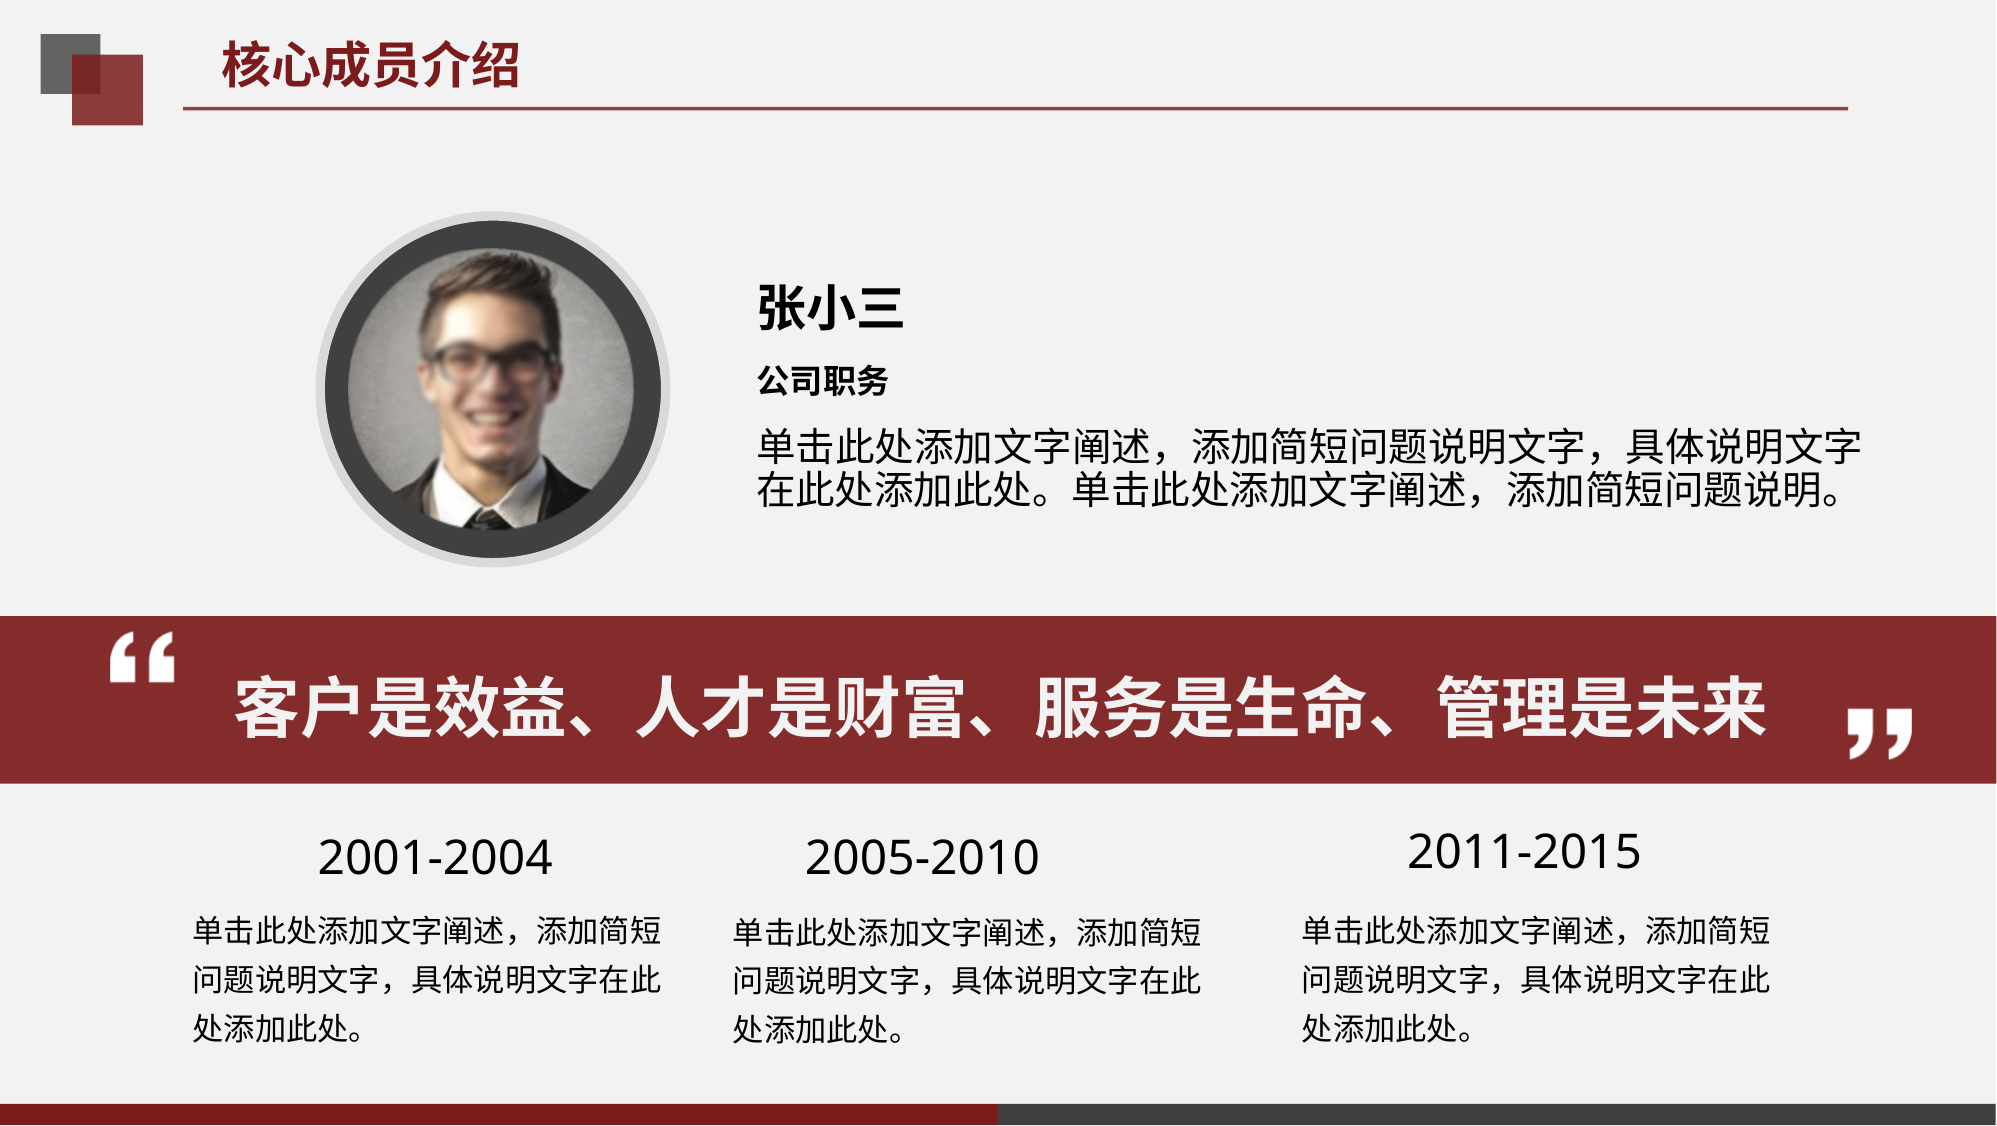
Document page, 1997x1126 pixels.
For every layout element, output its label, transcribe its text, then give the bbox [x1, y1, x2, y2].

picture [95, 612, 192, 700]
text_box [181, 820, 688, 1055]
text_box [319, 215, 666, 563]
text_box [721, 820, 1228, 1056]
text_box 张小三 [741, 268, 1071, 344]
text_box 单击此处添加文字阐述，添加简短问题说明文字，具体说明文字在此处添加此处。单击此处添加文字阐述，添加简短问题说明。 [741, 420, 1879, 521]
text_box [1290, 814, 1797, 1055]
text_box 核心成员介绍 [206, 25, 668, 101]
text_box 客户是效益、人才是财富、服务是生命、管理是未来 [196, 634, 1807, 754]
text_box 公司职务 [741, 352, 905, 408]
picture [1830, 691, 1927, 780]
text_box [0, 616, 1997, 784]
